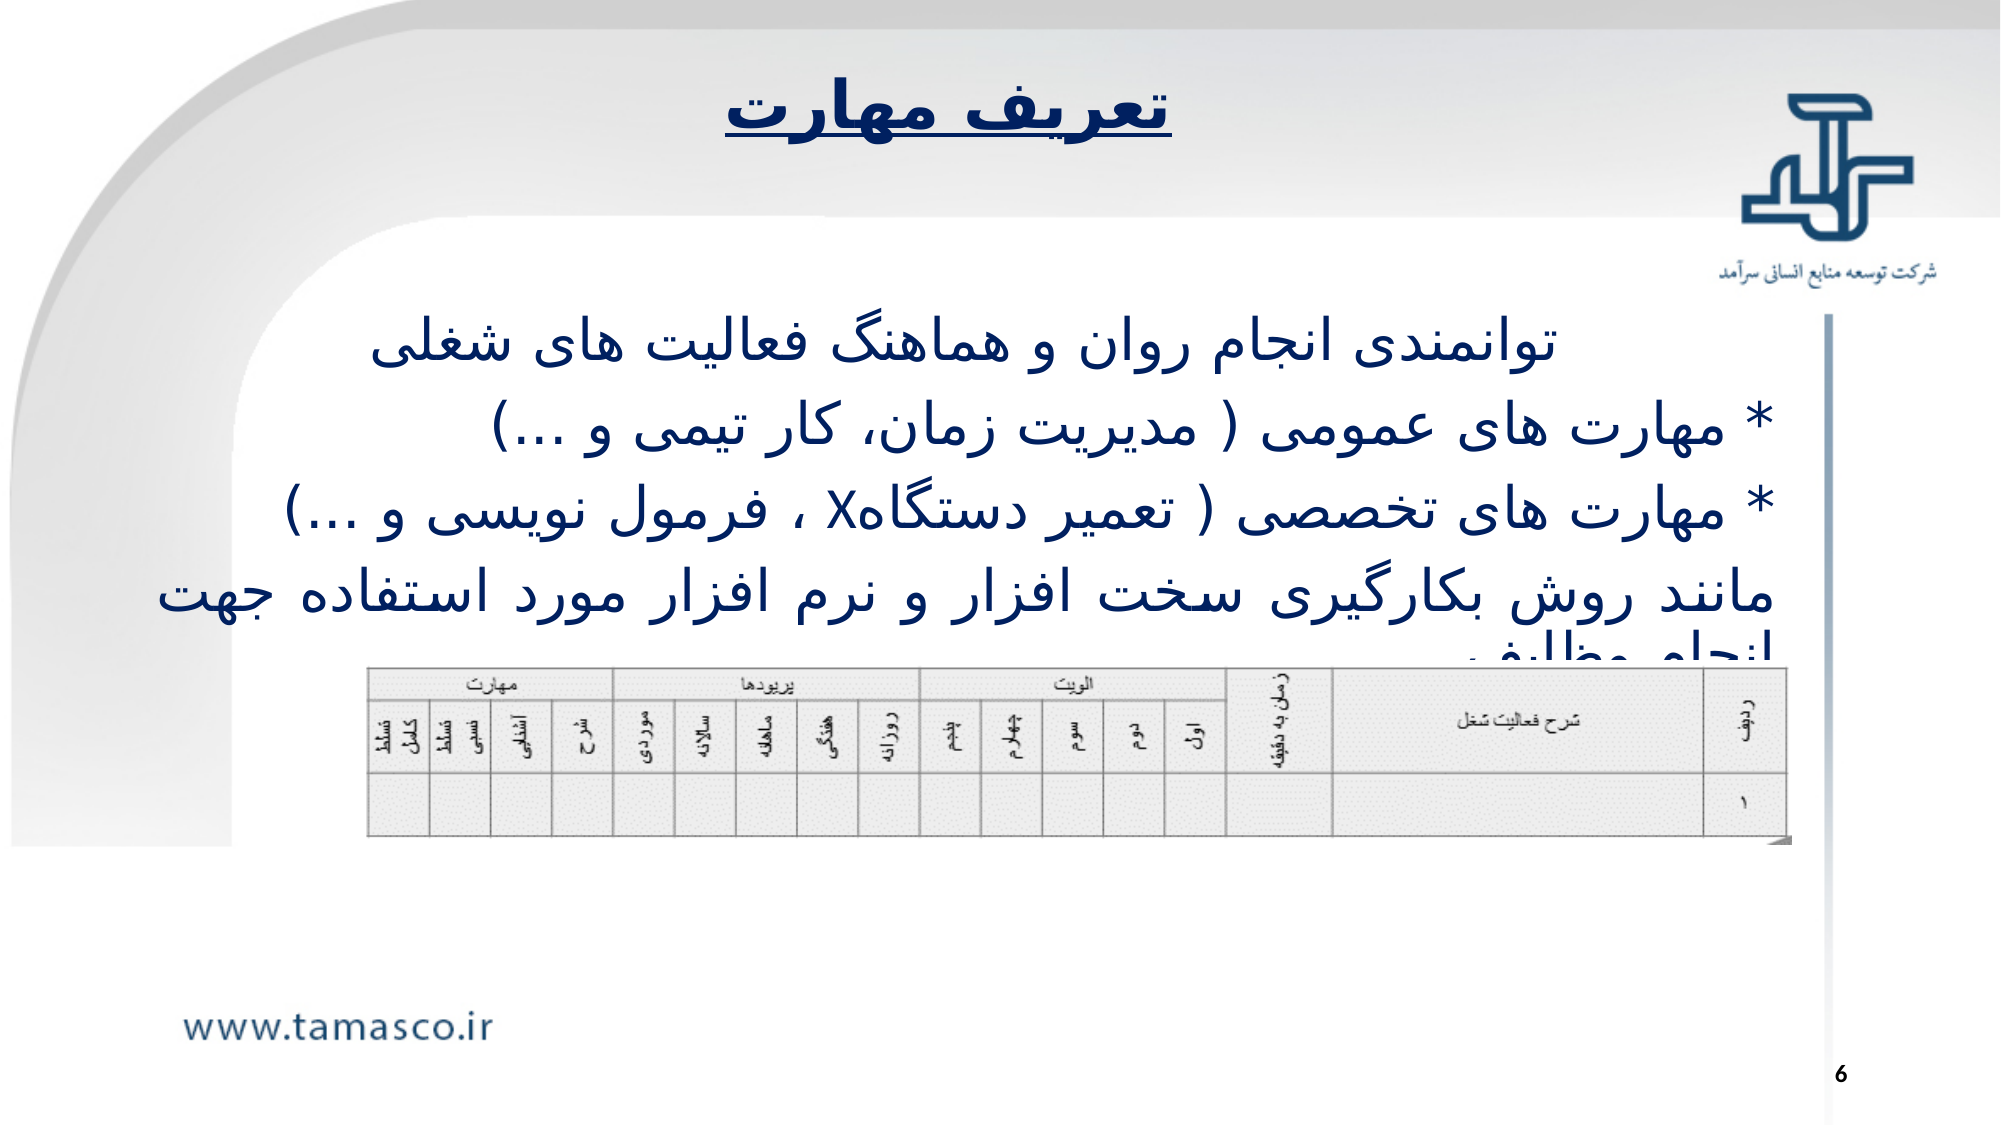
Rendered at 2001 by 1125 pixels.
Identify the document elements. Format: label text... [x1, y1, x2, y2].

picture [0, 0, 2001, 1125]
slide_number 6 [1412, 1042, 1863, 1103]
list توانمندی انجام روان و هماهنگ فعالیت های شغلی * مهارت های عمومی ( مدیریت زمان، کار تیمی و ...) * مهارت های تخصصی ( تعمیر دستگاهX ، فرمول نویسی و ...) مانند روش بکارگیری سخت افزار و نرم افزار مورد استفاده جهت انجام وظایف [137, 303, 1792, 1017]
text_box تعریف مهارت [0, 46, 1897, 158]
